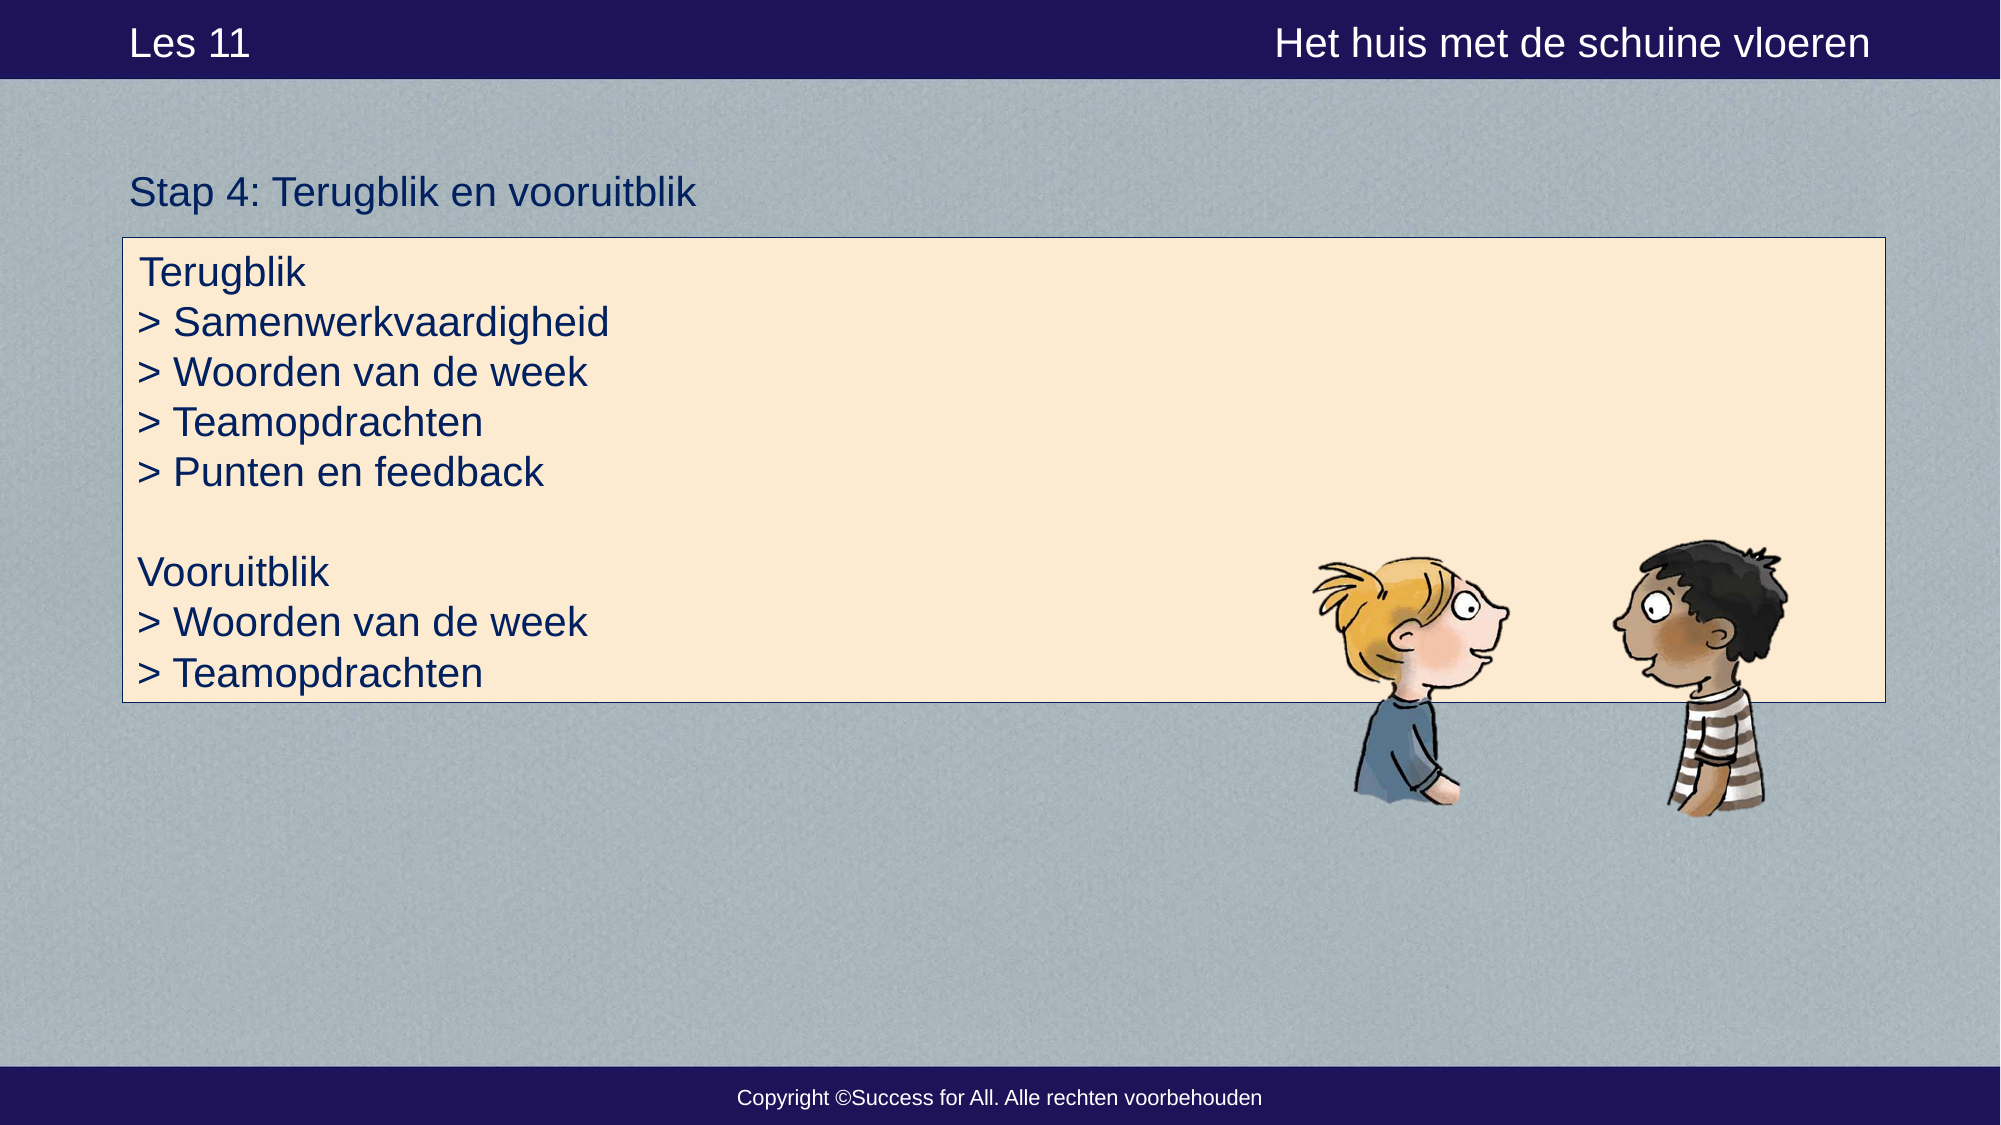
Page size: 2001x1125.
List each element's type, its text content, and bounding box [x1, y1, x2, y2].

text_box Terugblik > Samenwerkvaardigheid > Woorden van de week > Teamopdrachten > Punten en feedback Vooruitblik > Woorden van de week > Teamopdrachten [122, 237, 1886, 703]
picture [0, 0, 2001, 1125]
text_box Het huis met de schuine vloeren [999, 8, 1886, 73]
text_box Les 11 [114, 8, 354, 73]
text_box Copyright ©Success for All. Alle rechten voorbehouden [0, 1076, 2000, 1125]
text_box Stap 4: Terugblik en vooruitblik [114, 157, 907, 223]
